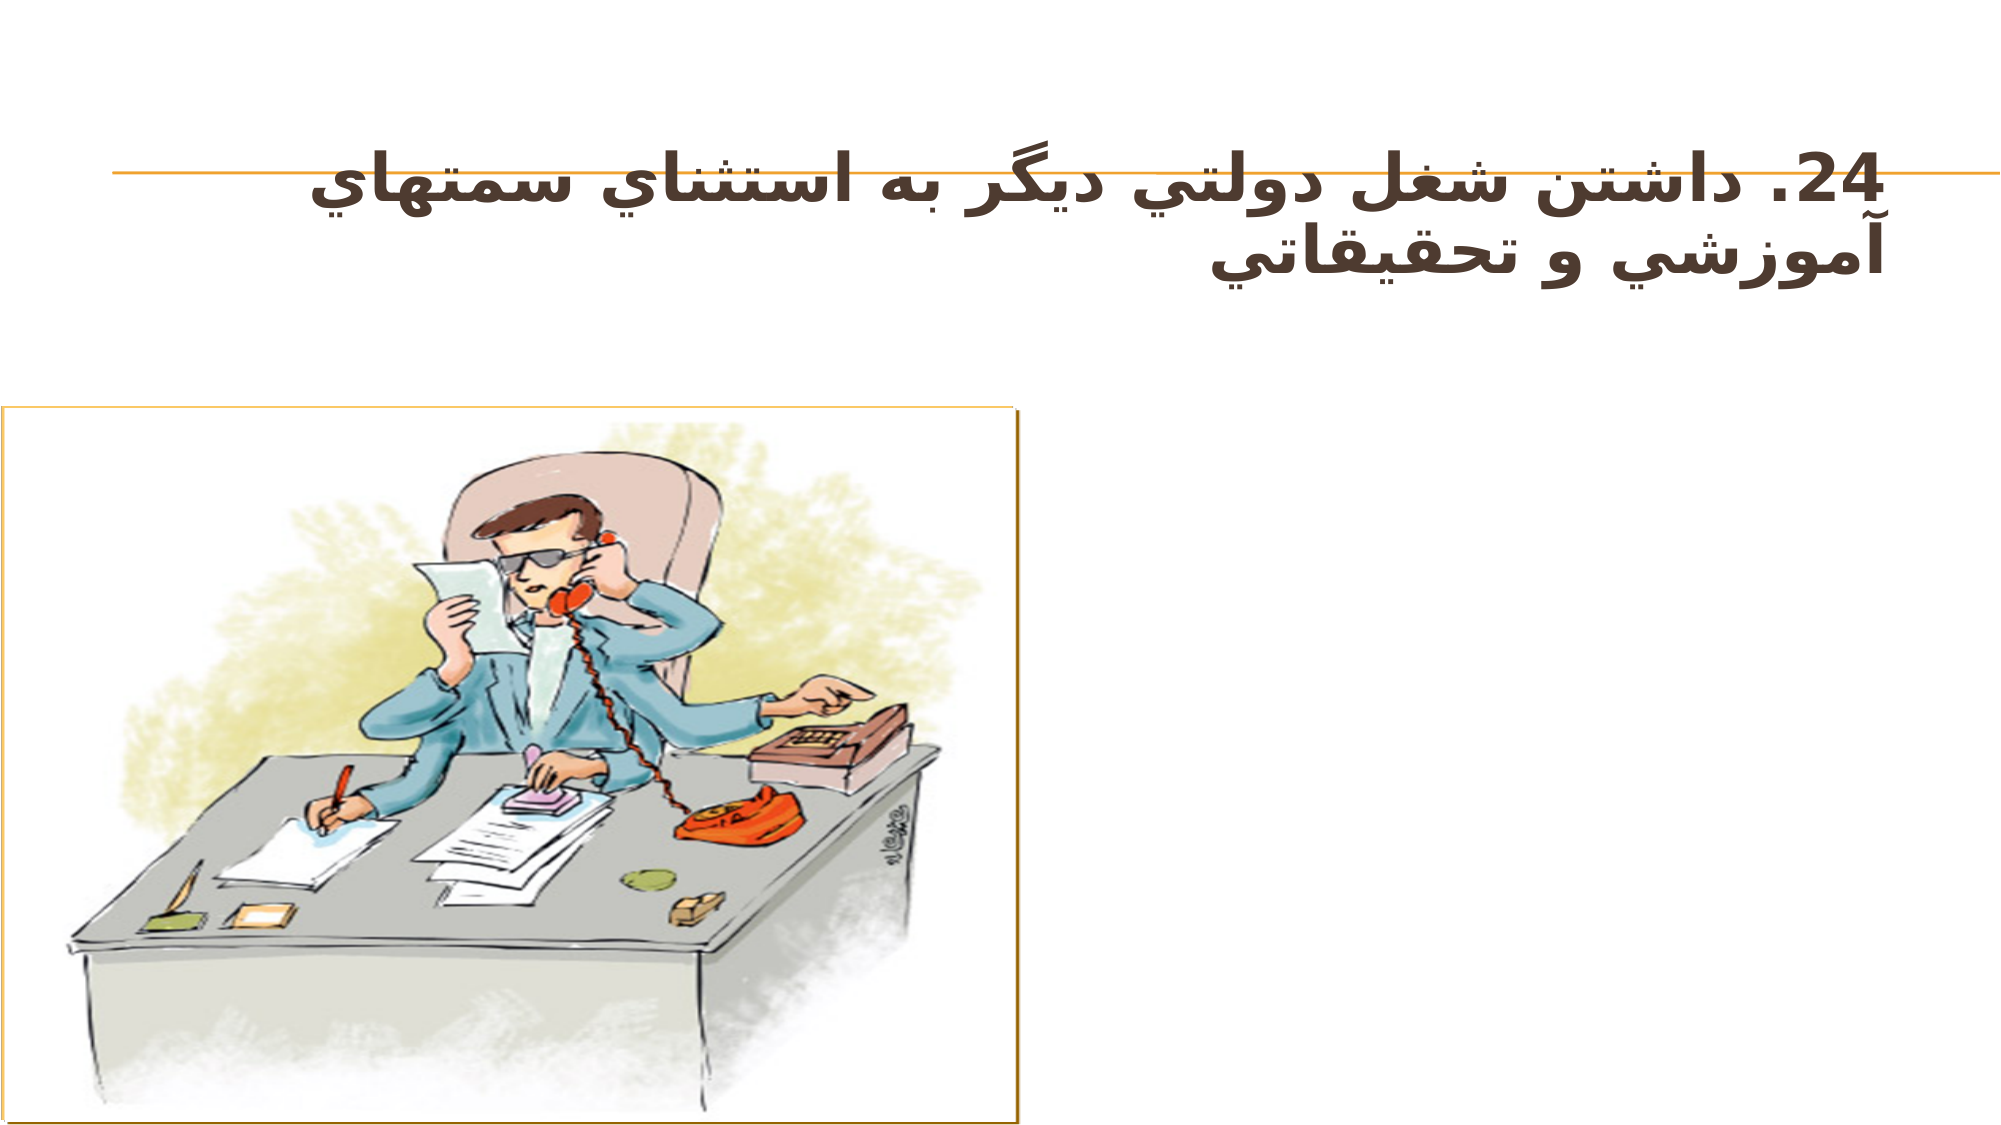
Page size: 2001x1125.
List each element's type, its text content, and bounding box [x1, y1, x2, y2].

list 24. داشتن شغل دولتي ديگر به استثناي سمتهاي آموزشي و تحقيقاتي [102, 42, 1903, 1083]
picture [0, 405, 1022, 1125]
